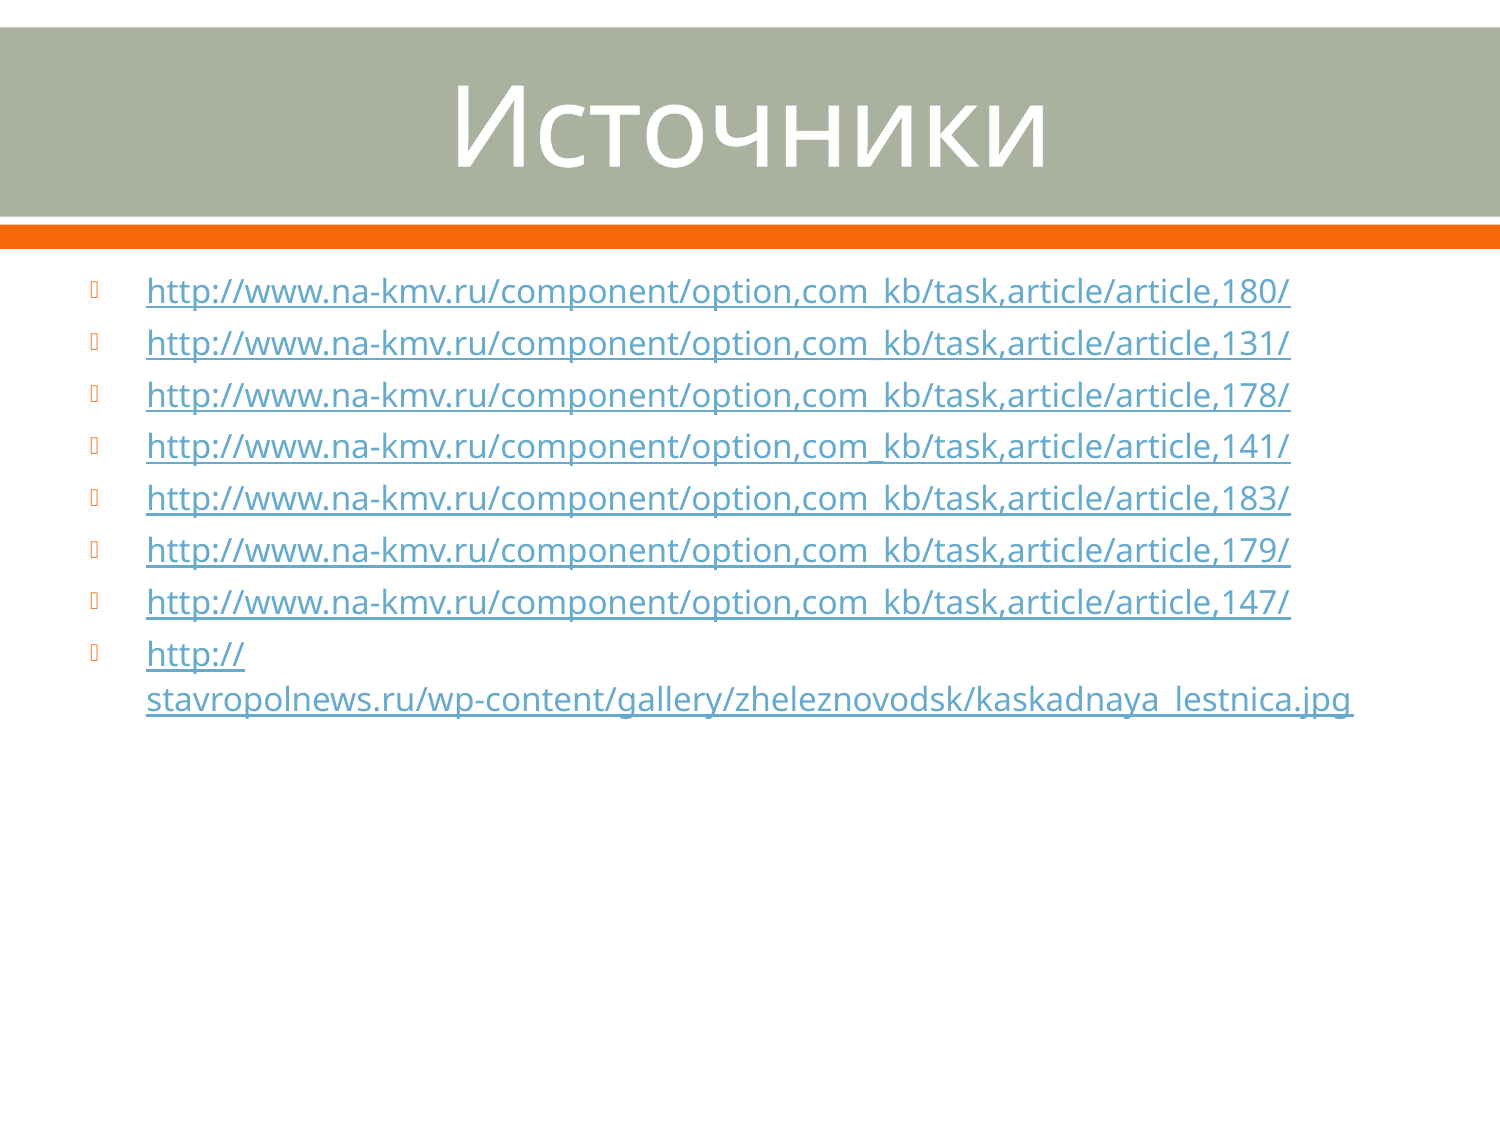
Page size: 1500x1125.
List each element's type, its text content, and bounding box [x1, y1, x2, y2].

title Источники [75, 29, 1425, 213]
list http://www.na-kmv.ru/component/option,com_kb/task,article/article,180/ http://www.na-kmv.ru/component/option,com_kb/task,article/article,131/ http://www.na-kmv.ru/component/option,com_kb/task,article/article,178/ http://www.na-kmv.ru/component/option,com_kb/task,article/article,141/ http://www.na-kmv.ru/component/option,com_kb/task,article/article,183/ http://www.na-kmv.ru/component/option,com_kb/task,article/article,179/ http://www.na-kmv.ru/component/option,com_kb/task,article/article,147/ http://stavropolnews.ru/wp-content/gallery/zheleznovodsk/kaskadnaya_lestnica.jpg [75, 262, 1425, 1005]
